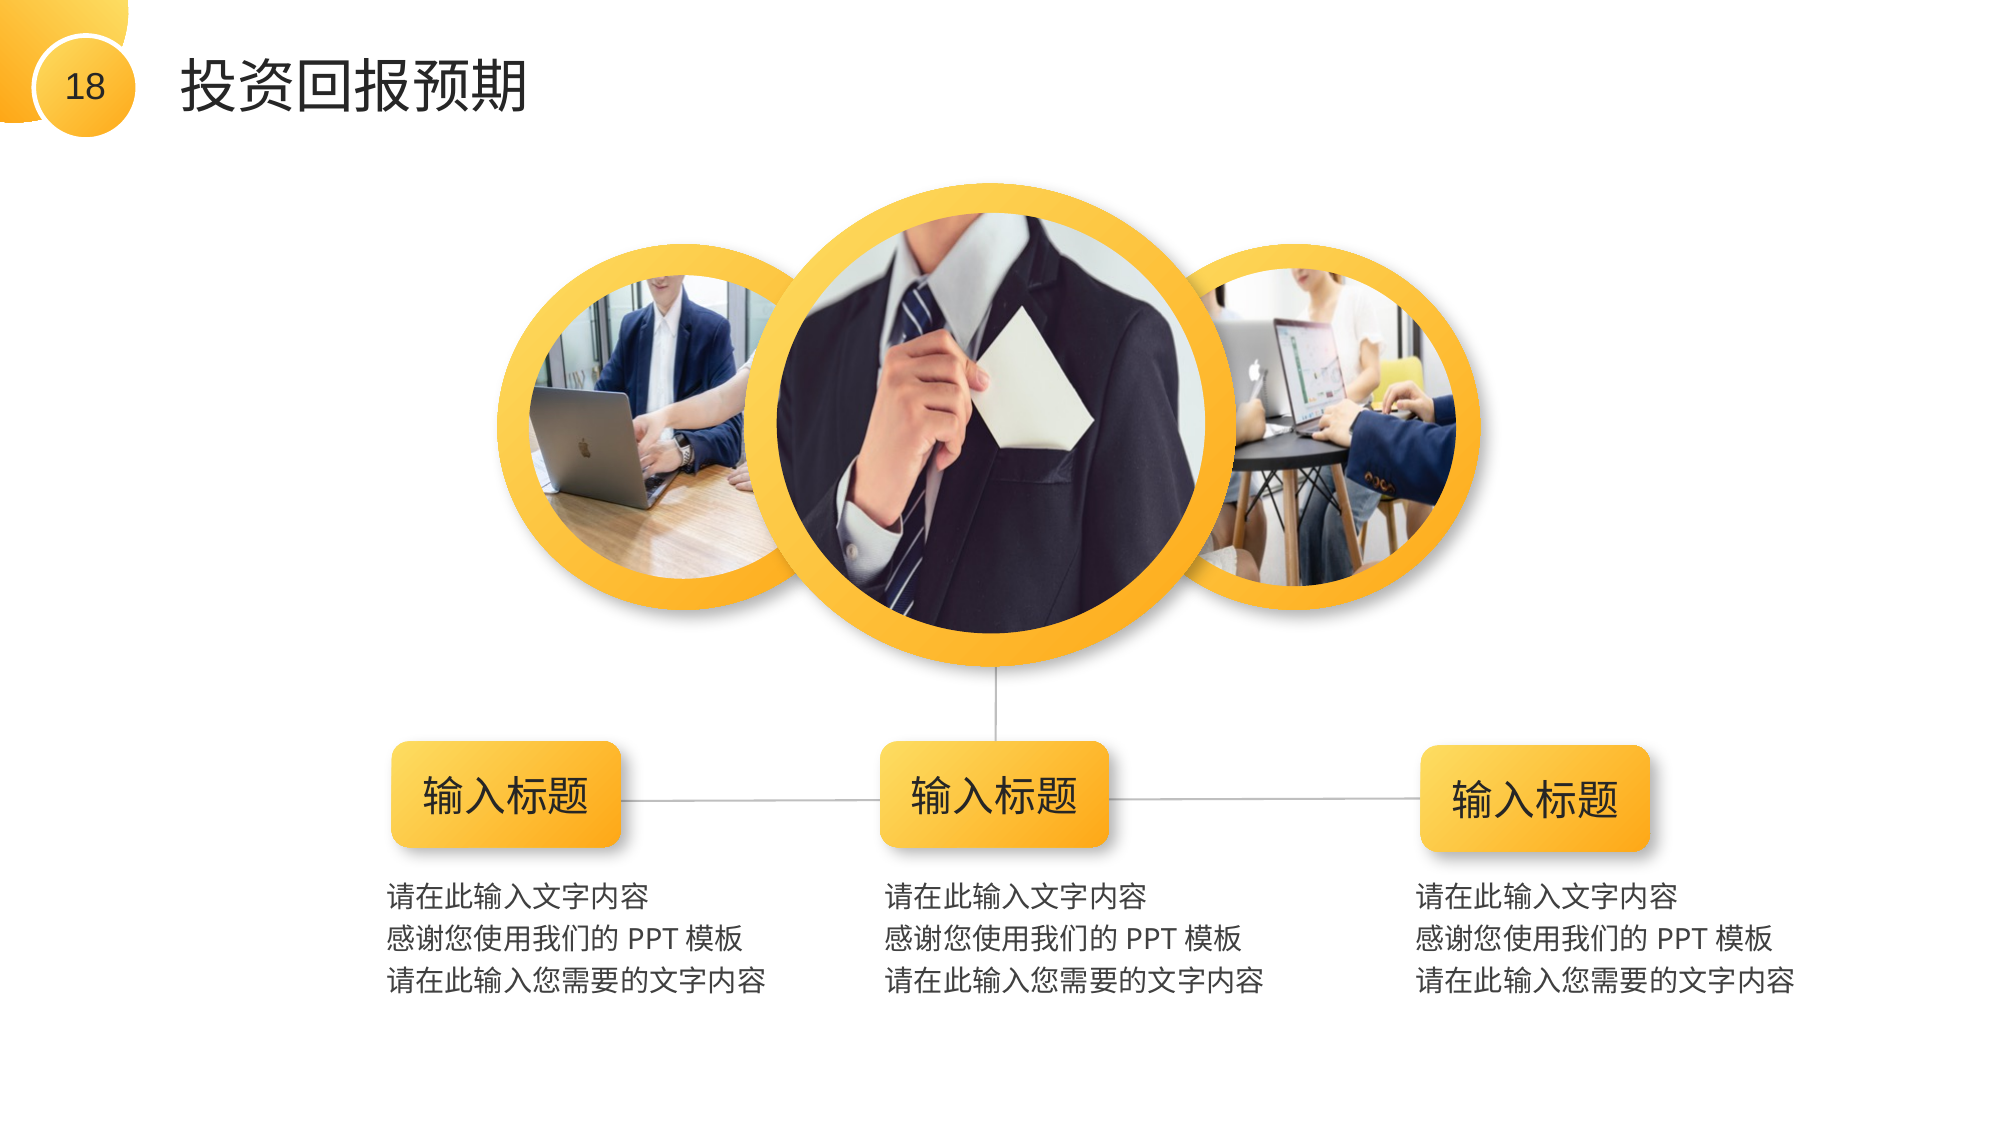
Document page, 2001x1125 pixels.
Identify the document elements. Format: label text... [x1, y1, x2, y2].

text_box [496, 243, 793, 611]
text_box 输入标题 [879, 740, 1110, 798]
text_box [479, 798, 1421, 802]
text_box [527, 274, 776, 580]
text_box [743, 182, 1237, 668]
text_box 请在此输入文字内容 感谢您使用我们的PPT模板 请在此输入您需要的文字内容 [1400, 864, 1900, 1006]
text_box 请在此输入文字内容 感谢您使用我们的PPT模板 请在此输入您需要的文字内容 [371, 864, 869, 1005]
text_box 输入标题 [879, 802, 1110, 849]
text_box 请在此输入文字内容 感谢您使用我们的PPT模板 请在此输入您需要的文字内容 [869, 864, 1369, 1005]
text_box [1195, 243, 1482, 611]
text_box 输入标题 [390, 740, 622, 849]
text_box [775, 211, 1207, 635]
text_box [1210, 267, 1458, 588]
text_box 投资回报预期 [164, 42, 544, 127]
text_box 输入标题 [1419, 744, 1652, 853]
